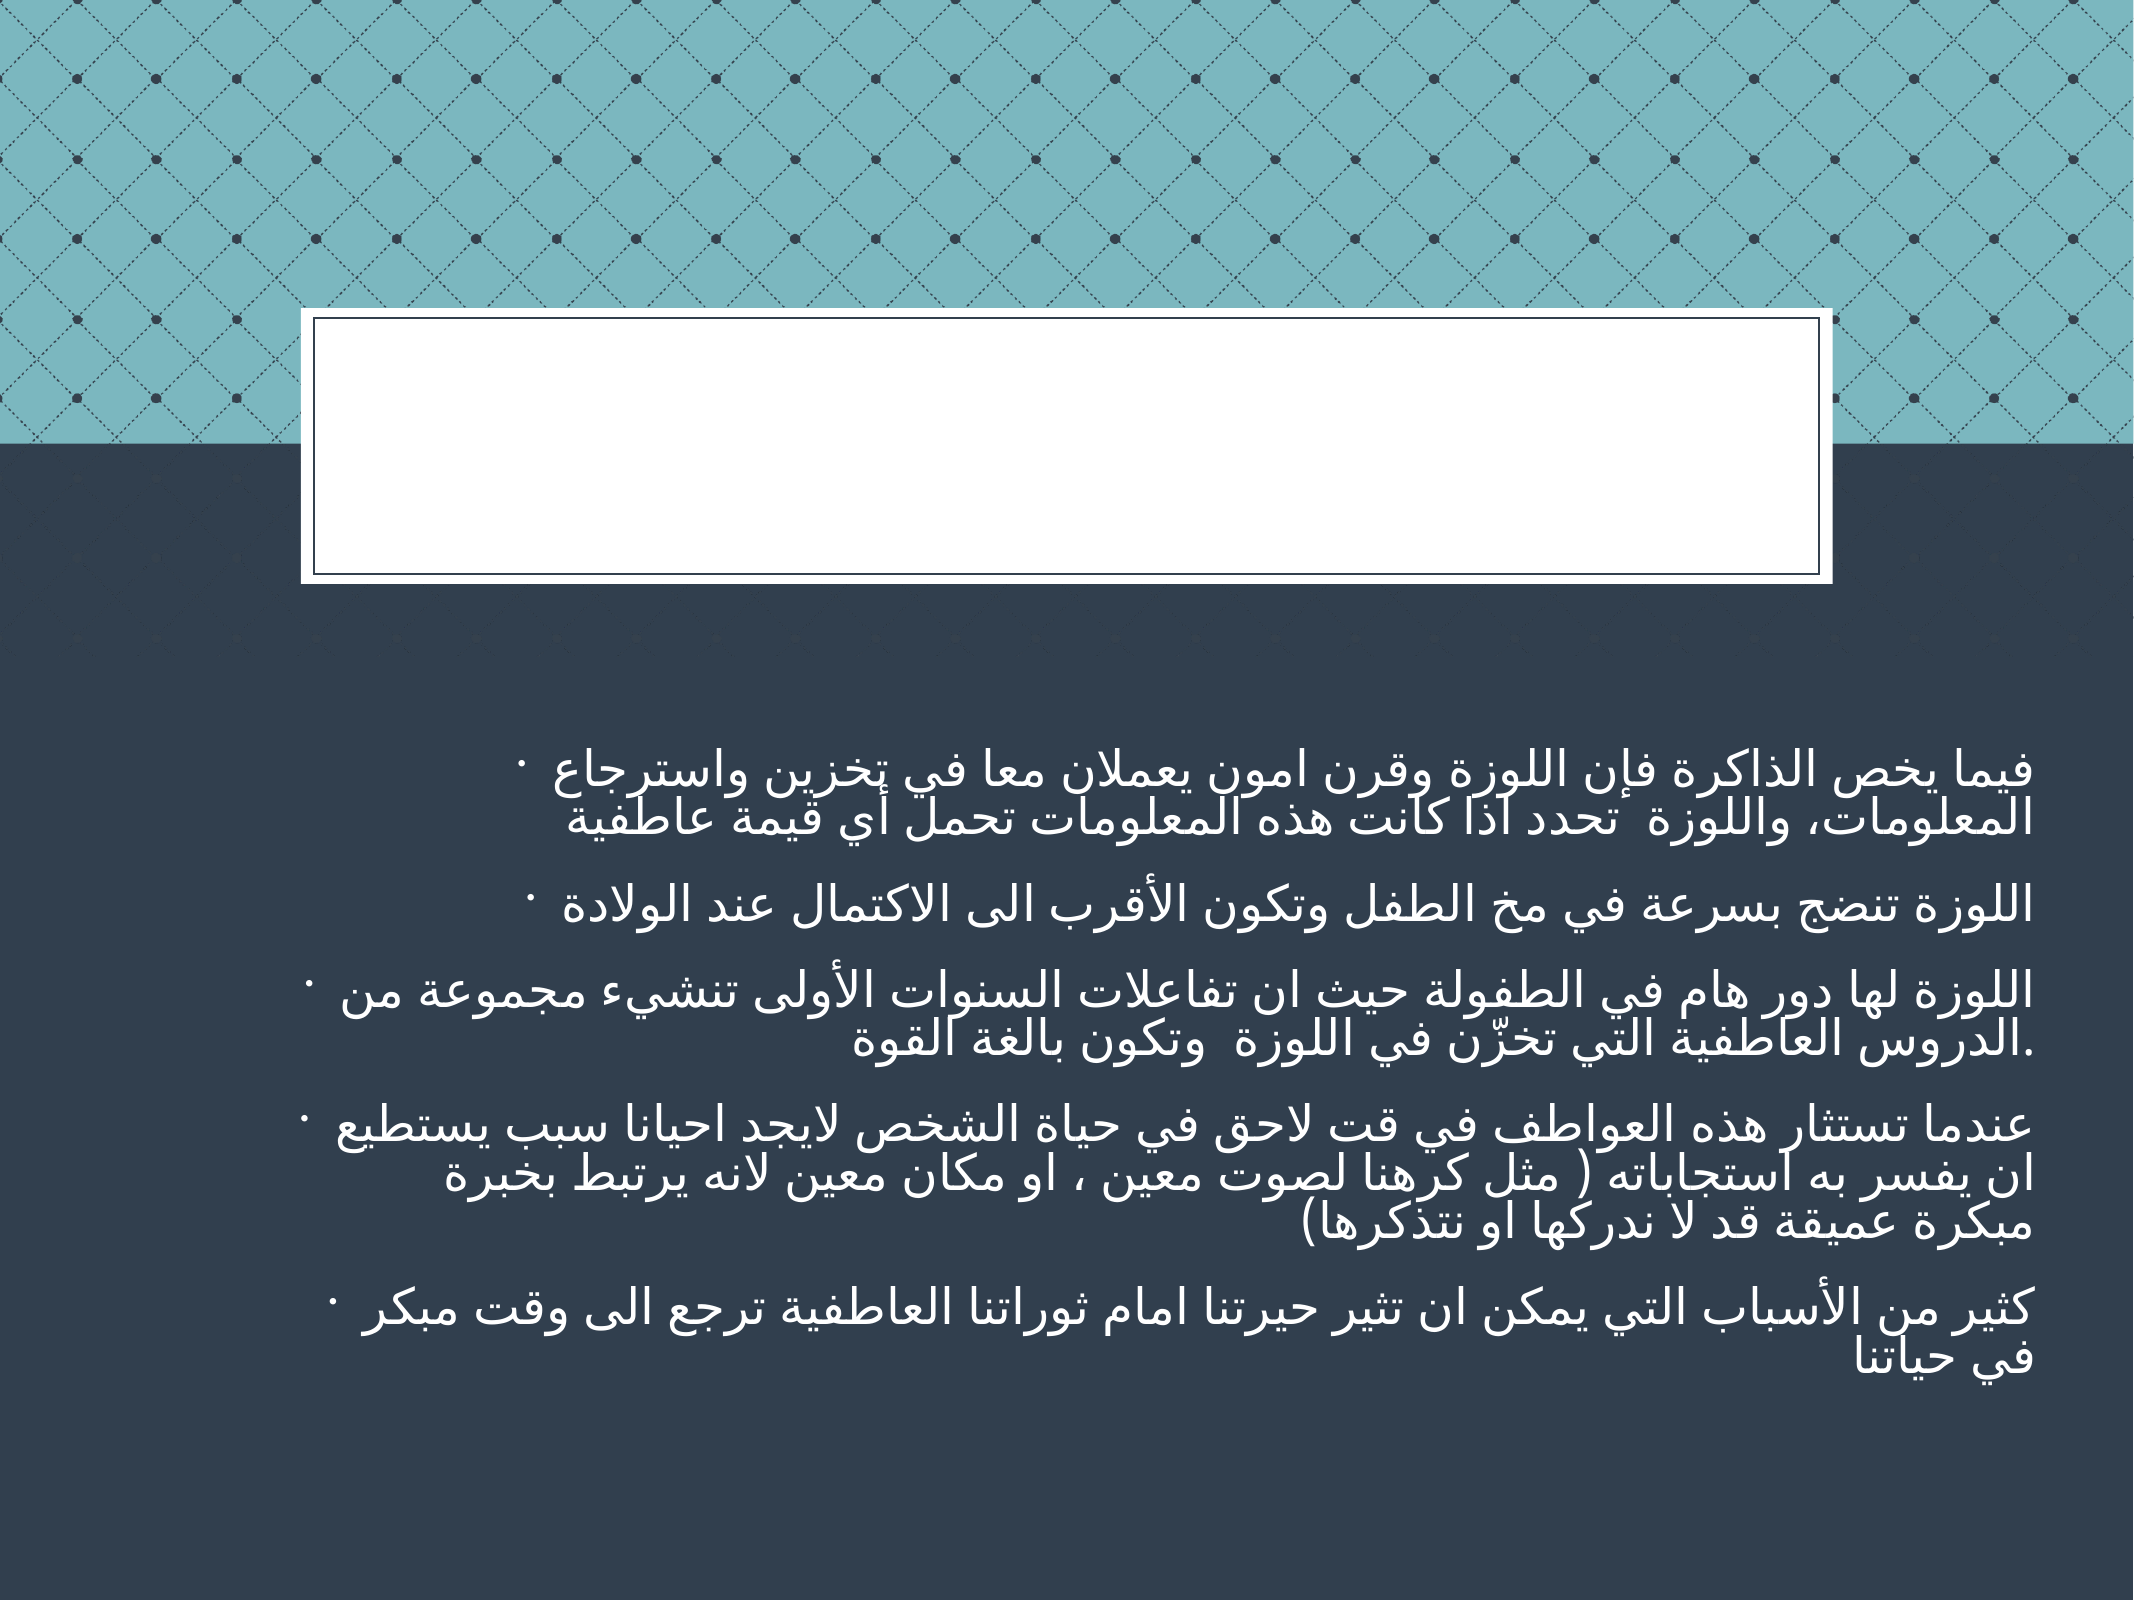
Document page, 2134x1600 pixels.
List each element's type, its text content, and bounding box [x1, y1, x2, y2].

list فيما يخص الذاكرة فإن اللوزة وقرن امون يعملان معا في تخزين واسترجاع المعلومات، واللوزة تحدد اذا كانت هذه المعلومات تحمل أي قيمة عاطفية اللوزة تنضج بسرعة في مخ الطفل وتكون الأقرب الى الاكتمال عند الولادة اللوزة لها دور هام في الطفولة حيث ان تفاعلات السنوات الأولى تنشيء مجموعة من الدروس العاطفية التي تخزّن في اللوزة وتكون بالغة القوة. عندما تستثار هذه العواطف في قت لاحق في حياة الشخص لايجد احيانا سبب يستطيع ان يفسر به استجاباته ( مثل كرهنا لصوت معين ، او مكان معين لانه يرتبط بخبرة مبكرة عميقة قد لا ندركها او نتذكرها) كثير من الأسباب التي يمكن ان تثير حيرتنا امام ثوراتنا العاطفية ترجع الى وقت مبكر في حياتنا [283, 684, 2037, 1447]
picture [0, 0, 2134, 657]
